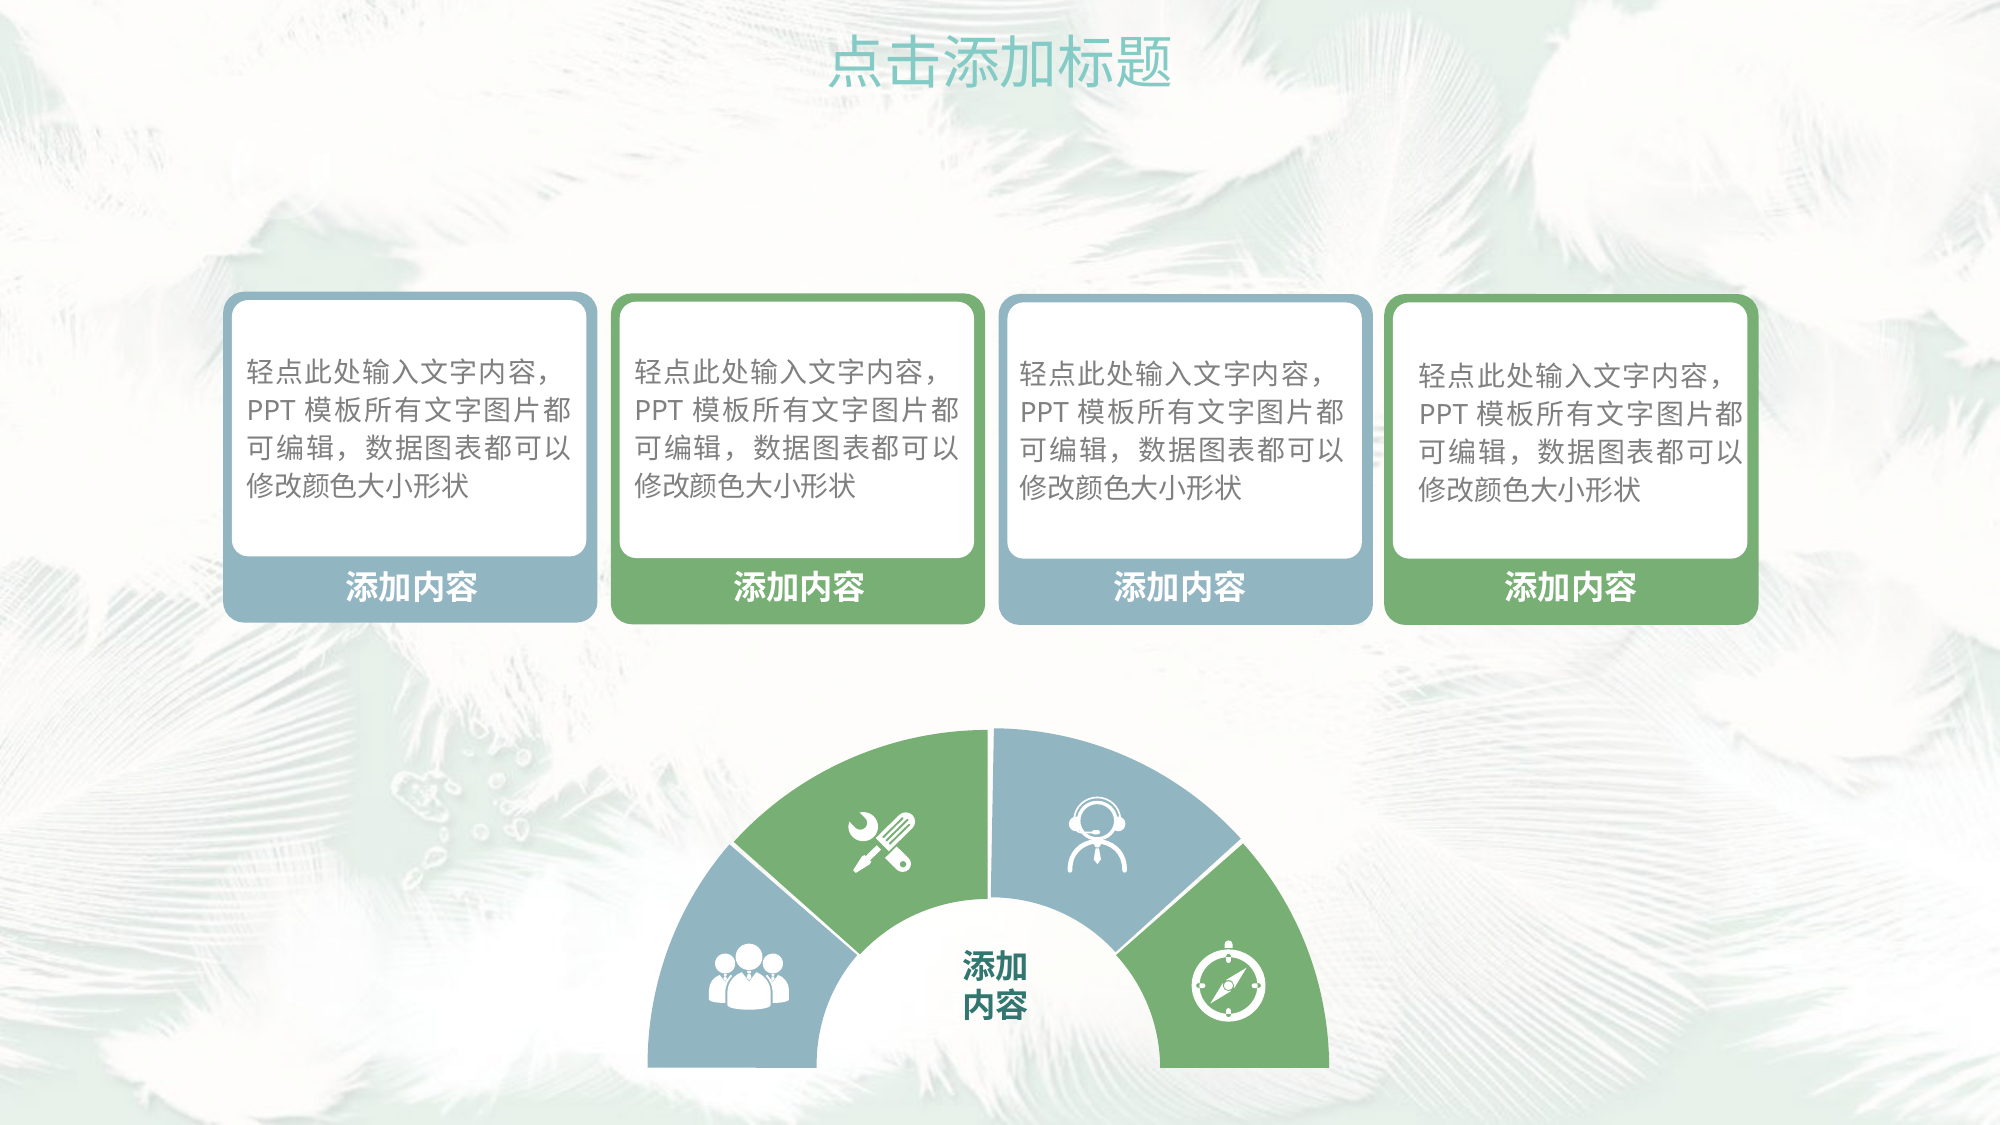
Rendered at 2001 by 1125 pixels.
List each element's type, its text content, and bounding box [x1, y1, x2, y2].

text_box 点击添加标题 [383, 26, 1617, 104]
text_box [223, 291, 598, 623]
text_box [998, 294, 1373, 625]
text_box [610, 293, 986, 625]
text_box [646, 729, 1330, 1125]
text_box 39% [0, 0, 2000, 1125]
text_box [1384, 294, 1759, 625]
